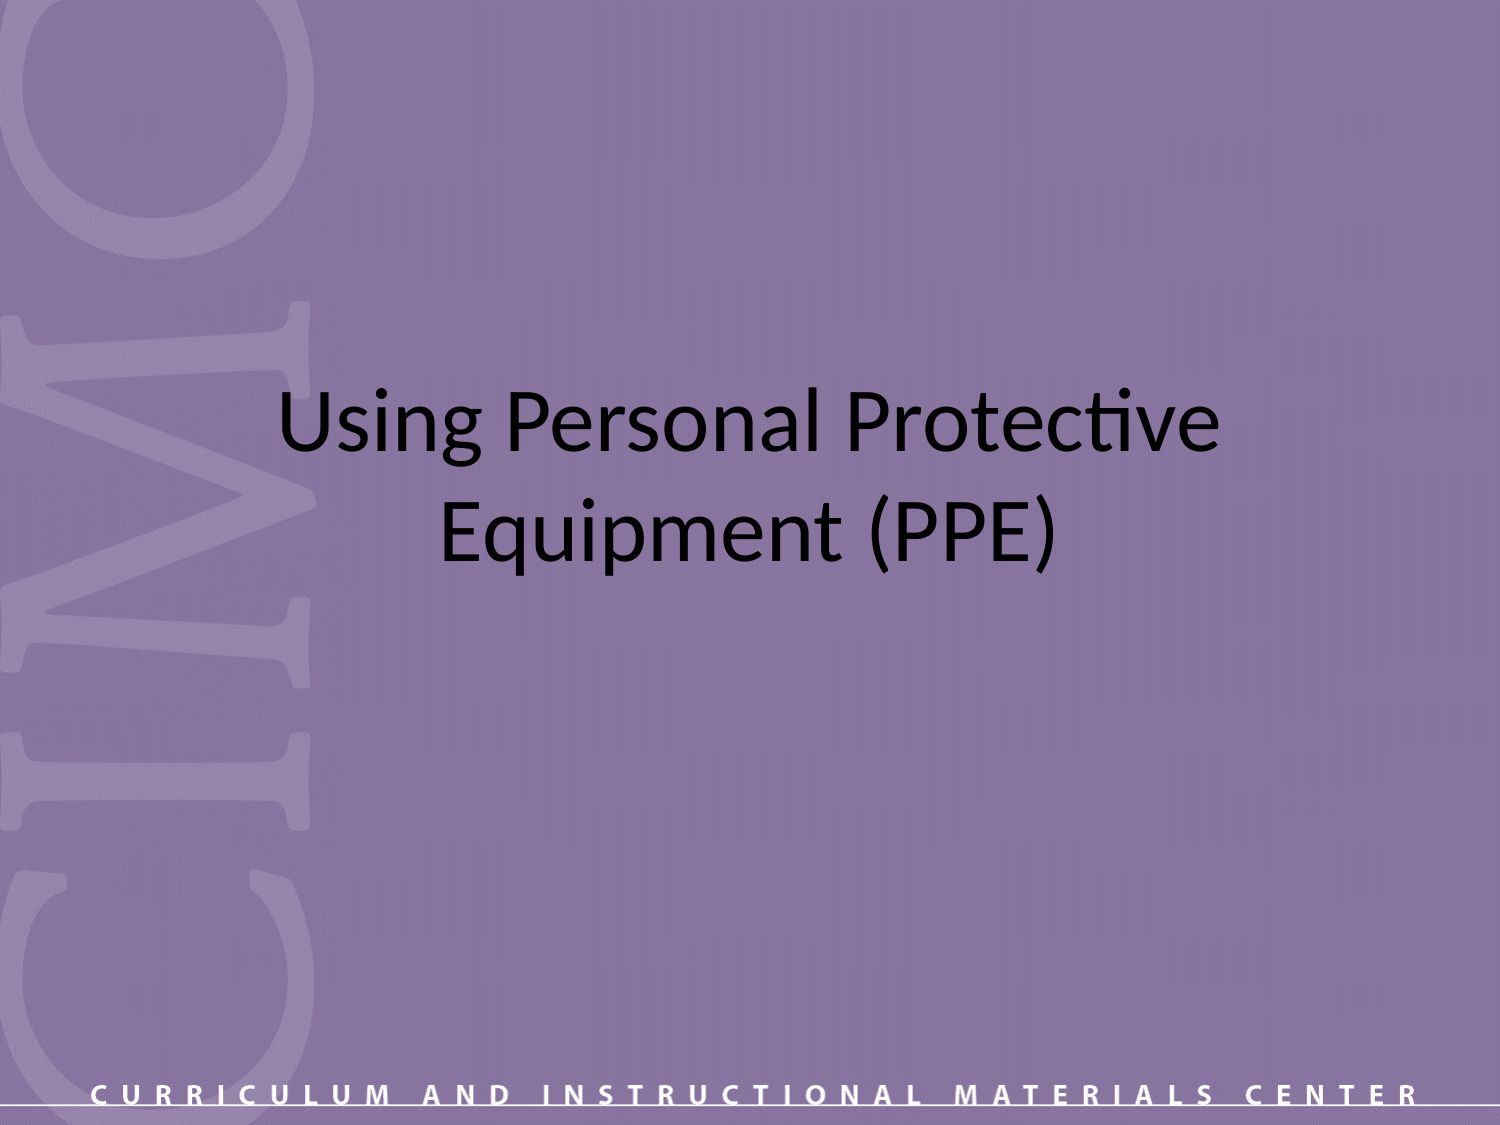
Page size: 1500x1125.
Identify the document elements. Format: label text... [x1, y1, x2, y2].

title Using Personal Protective Equipment (PPE) [112, 349, 1388, 591]
